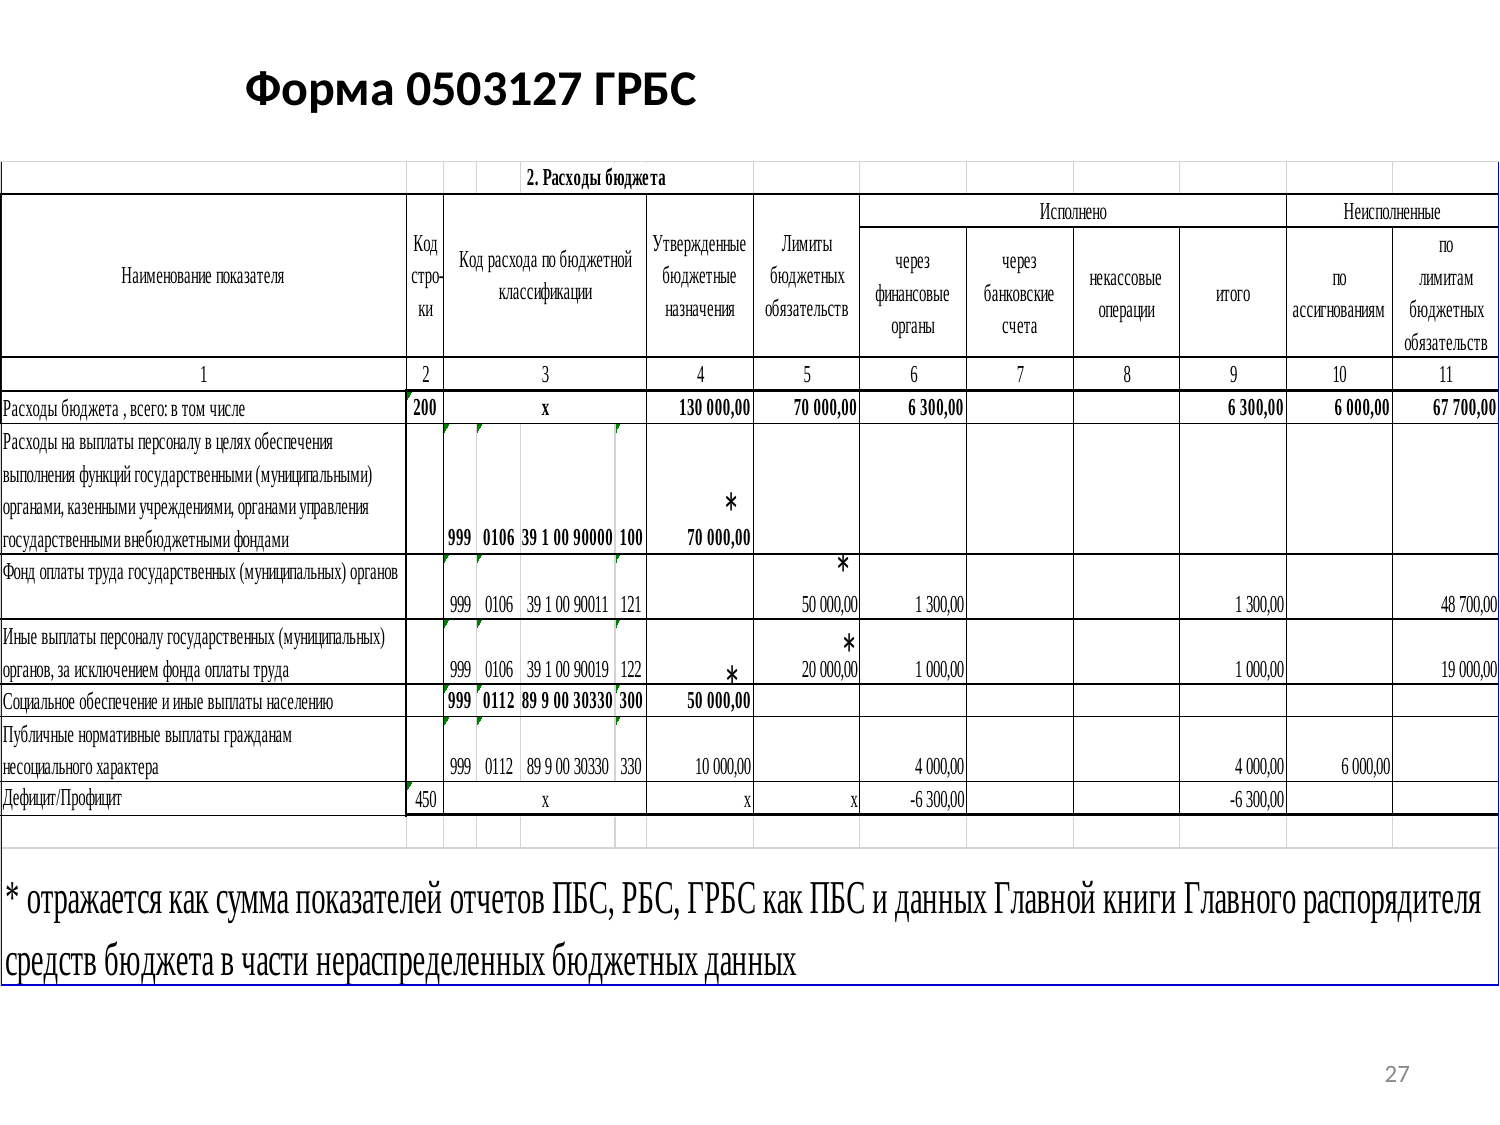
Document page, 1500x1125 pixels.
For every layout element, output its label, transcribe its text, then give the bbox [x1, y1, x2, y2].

slide_number 27 [1074, 1042, 1425, 1103]
picture [0, 160, 1500, 988]
text_box Форма 0503127 ГРБС [230, 48, 1364, 124]
